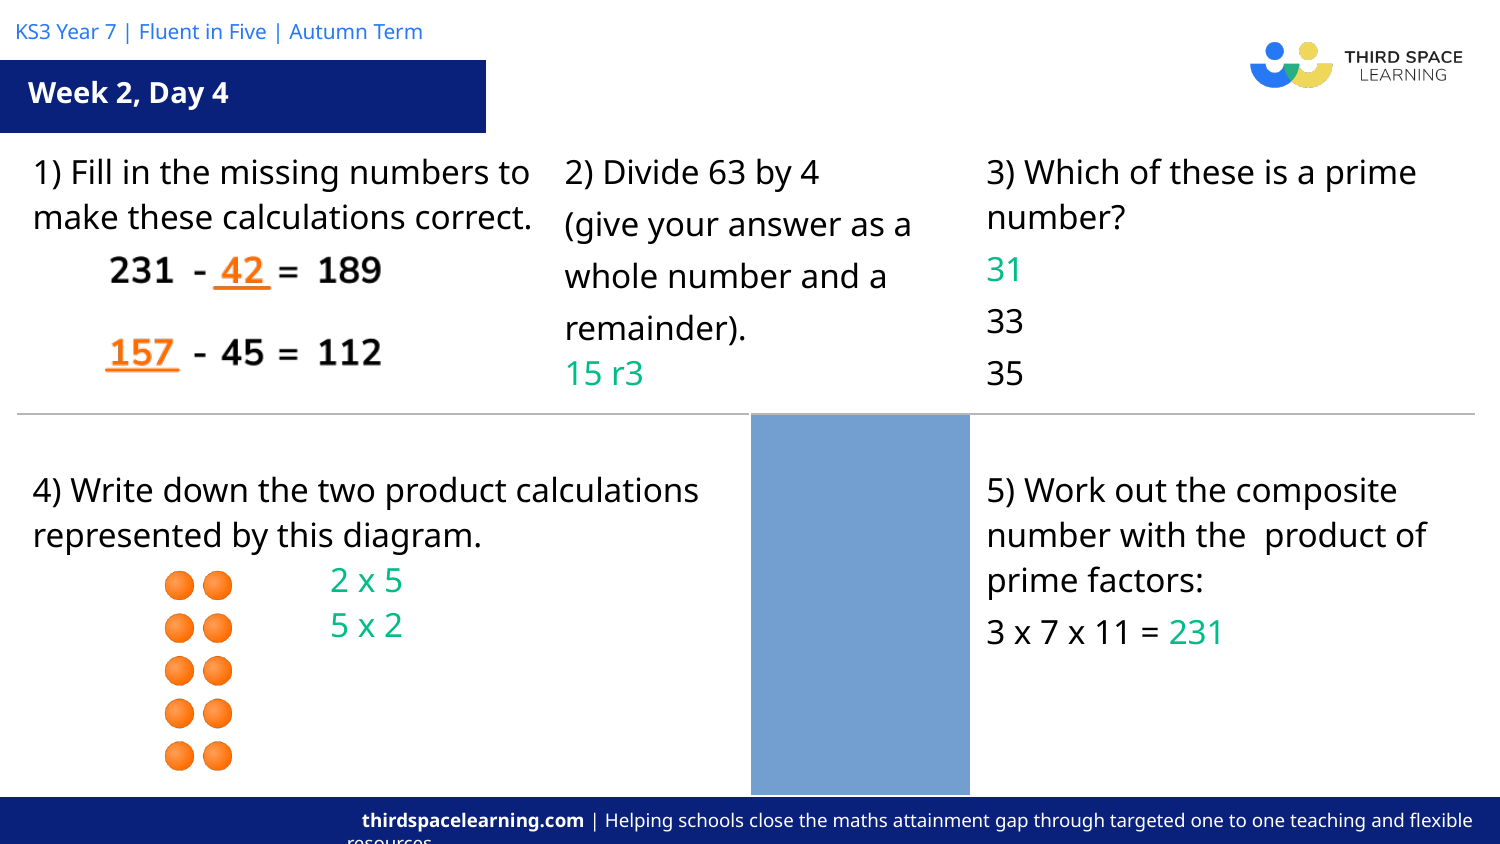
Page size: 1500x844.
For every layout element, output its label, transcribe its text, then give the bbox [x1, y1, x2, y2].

text_box Week 2, Day 4 [13, 59, 383, 125]
table_cell 4) Write down the two product calculations represented by this diagram. 2 x 5 5 x 2 [19, 415, 749, 794]
picture [1250, 33, 1465, 99]
table_cell 5) Work out the composite number with the product of prime factors: 3 x 7 x 11 = 231 [972, 415, 1474, 794]
table_header 3) Which of these is a prime number? 31 33 35 [972, 142, 1474, 413]
picture [164, 570, 232, 771]
table_header 1) Fill in the missing numbers to make these calculations correct. [19, 142, 549, 413]
table_header 2) Divide 63 by 4 (give your answer as a whole number and a remainder). 15 r3 [550, 142, 970, 413]
picture [105, 246, 383, 378]
